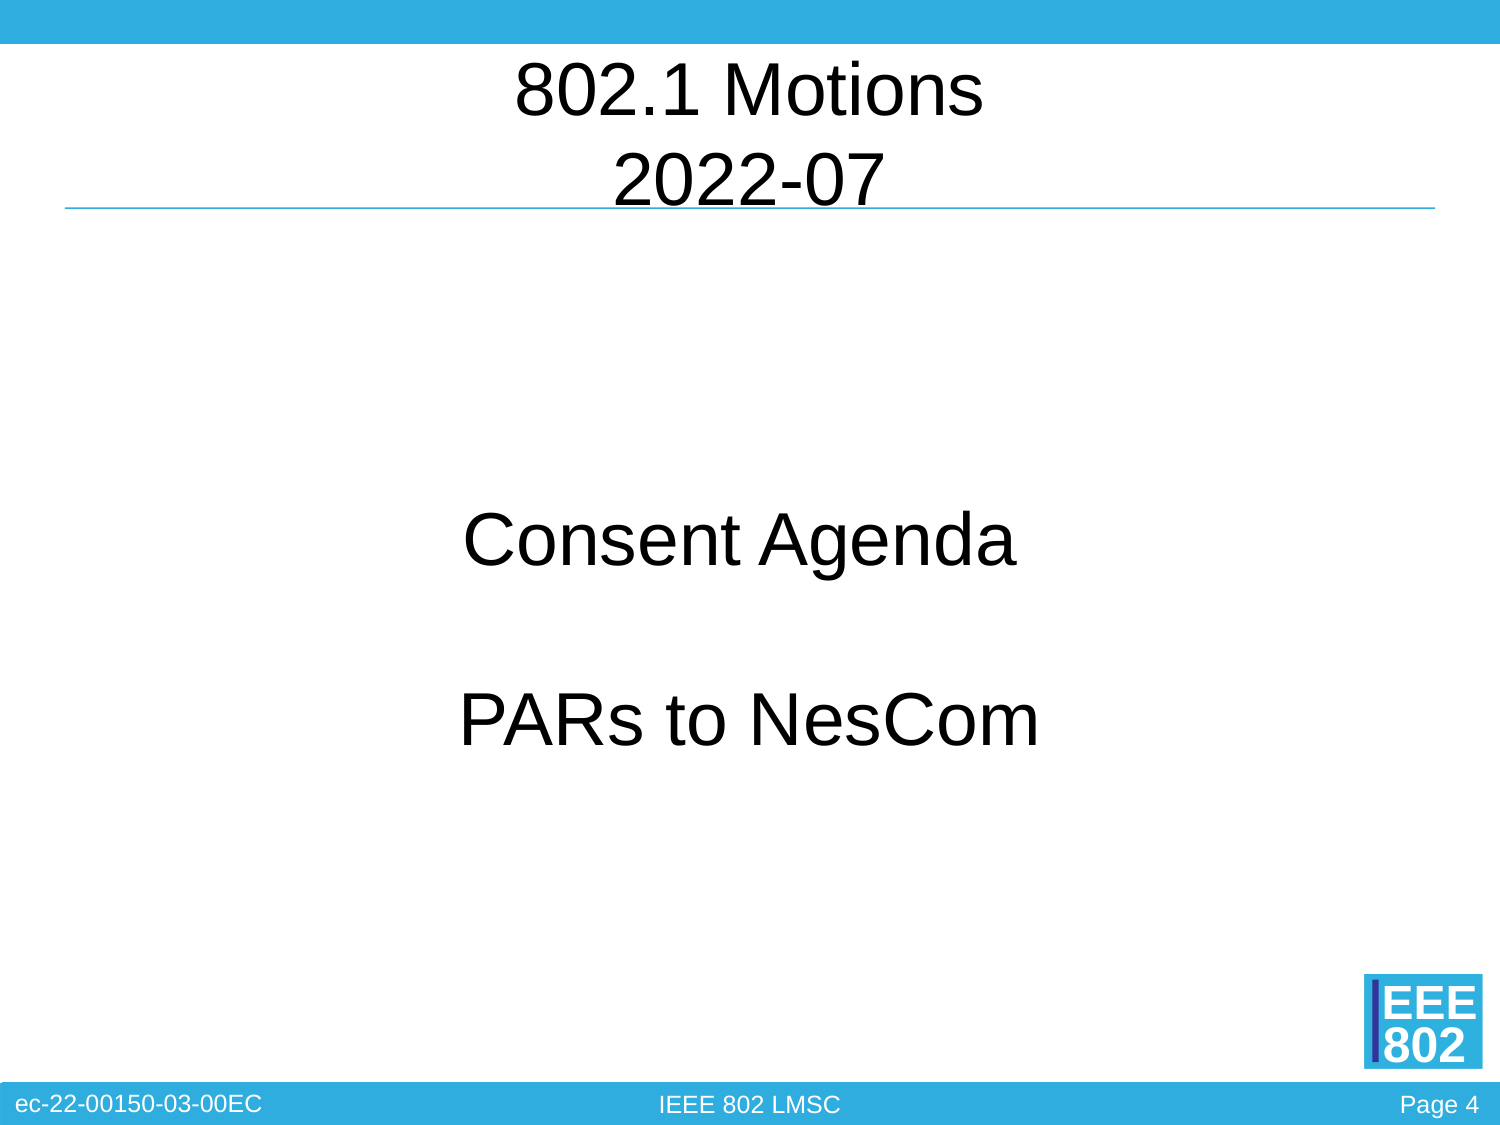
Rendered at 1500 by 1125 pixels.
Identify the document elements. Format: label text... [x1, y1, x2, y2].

title 802.1 Motions 2022-07 Consent Agenda PARs to NesCom [112, 324, 1388, 567]
